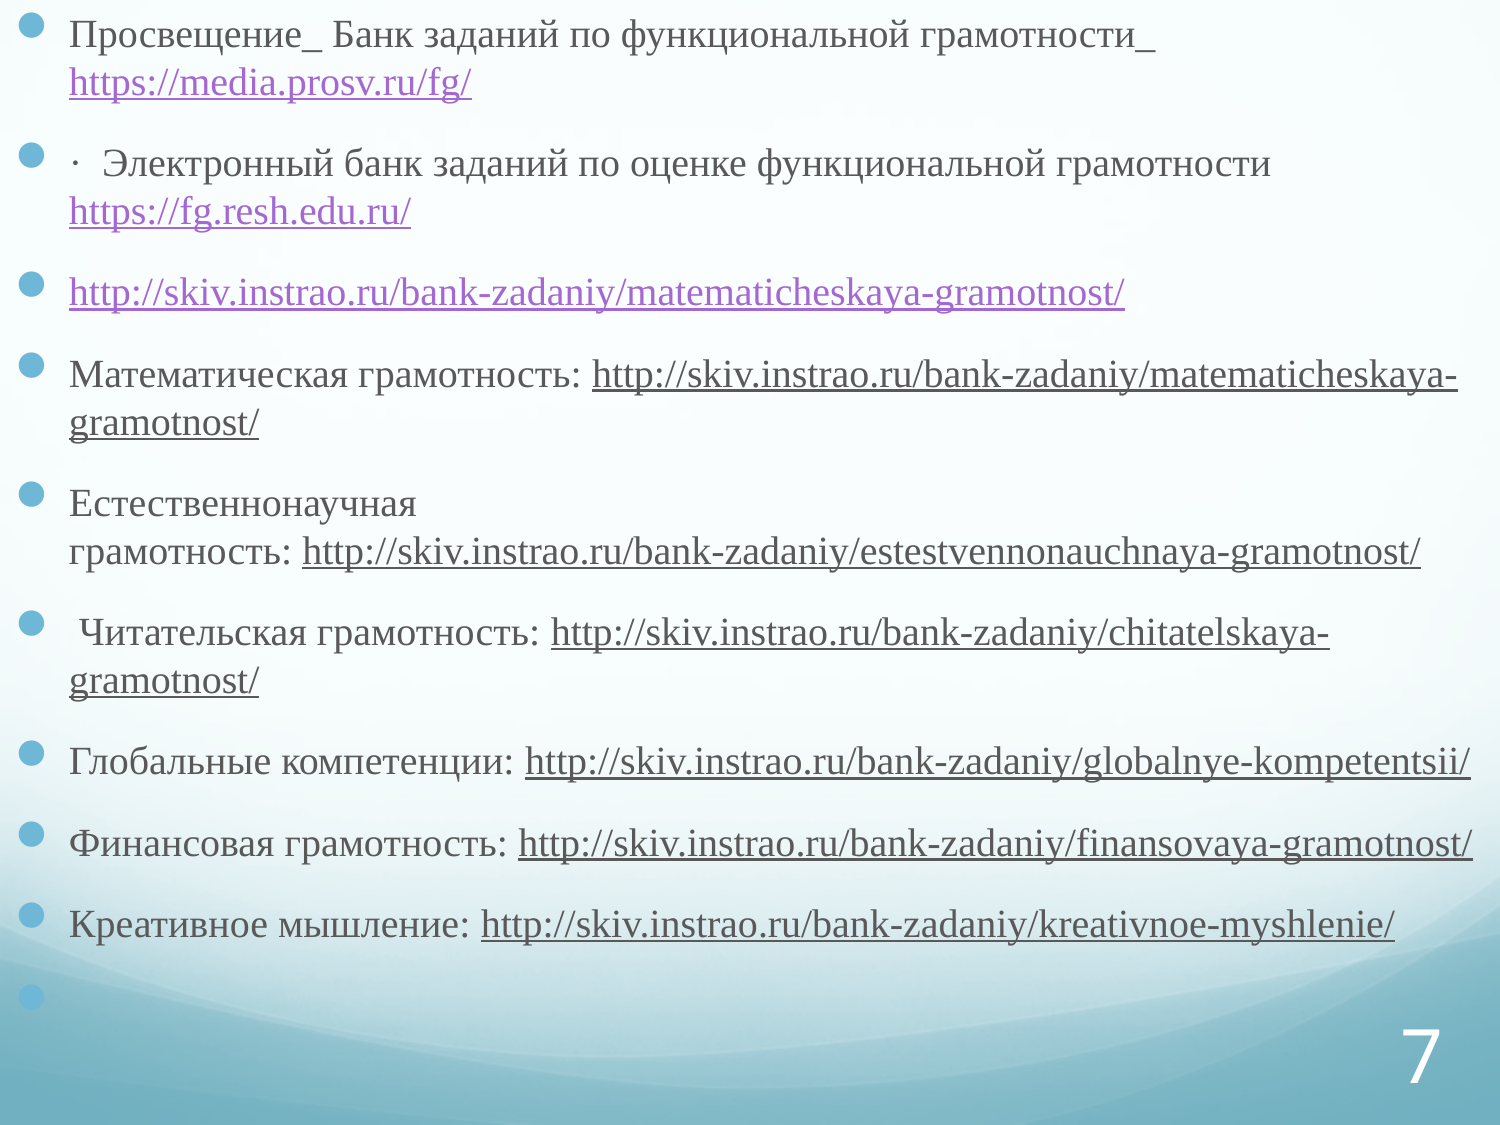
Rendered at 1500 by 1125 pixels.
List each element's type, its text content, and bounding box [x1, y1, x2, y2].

footer [43, 1029, 838, 1090]
list Просвещение_ Банк заданий по функциональной грамотности_ https://media.prosv.ru/fg/ · Электронный банк заданий по оценке функциональной грамотности https://fg.resh.edu.ru/​ http://skiv.instrao.ru/bank-zadaniy/matematicheskaya-gramotnost/ Математическая грамотность: http://skiv.instrao.ru/bank-zadaniy/matematicheskaya-gramotnost/ Естественнонаучная грамотность: http://skiv.instrao.ru/bank-zadaniy/estestvennonauchnaya-gramotnost/ Читательская грамотность: http://skiv.instrao.ru/bank-zadaniy/chitatelskaya-gramotnost/ Глобальные компетенции: http://skiv.instrao.ru/bank-zadaniy/globalnye-kompetentsii/ Финансовая грамотность: http://skiv.instrao.ru/bank-zadaniy/finansovaya-gramotnost/ Креативное мышление: http://skiv.instrao.ru/bank-zadaniy/kreativnoe-myshlenie/ [0, 0, 1500, 1125]
slide_number 7 [1295, 1029, 1459, 1090]
